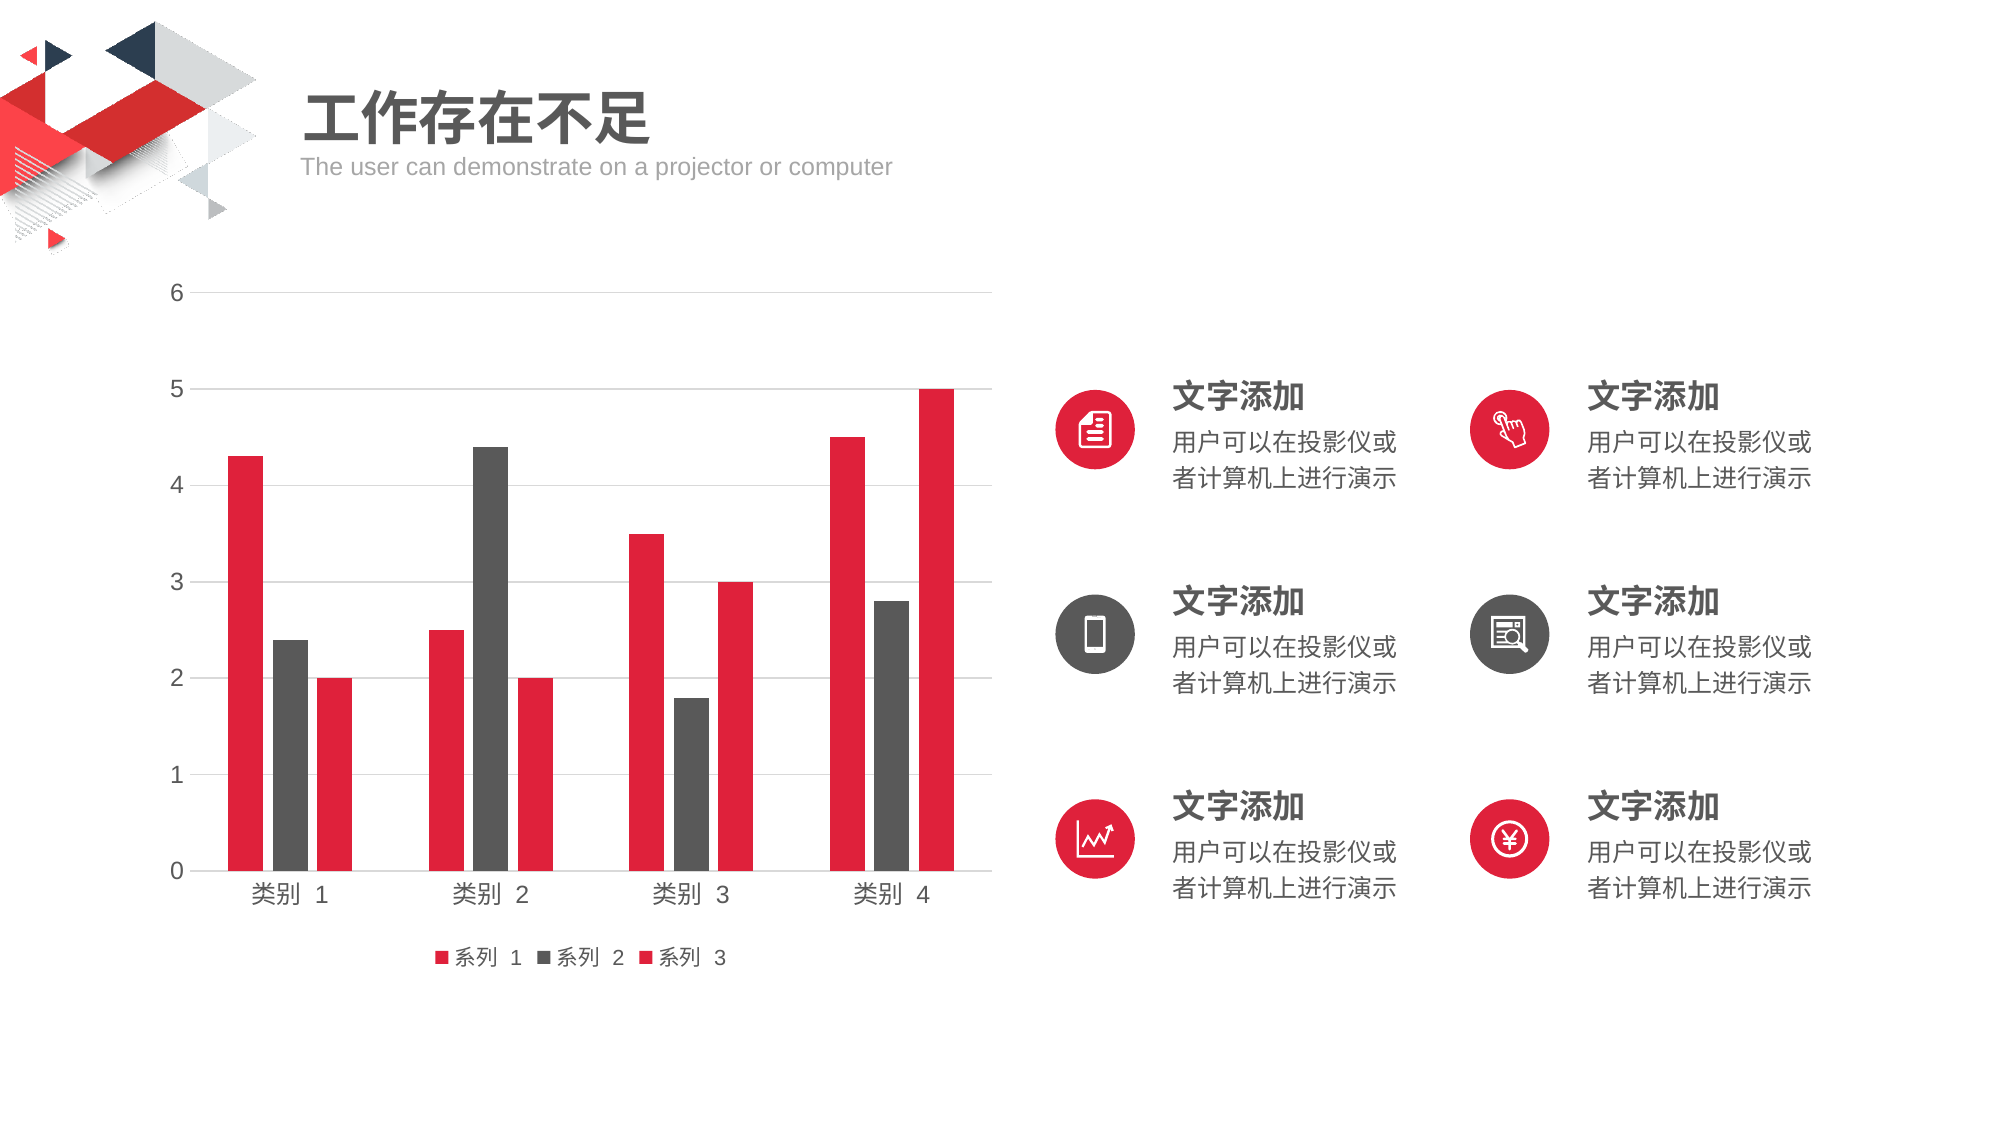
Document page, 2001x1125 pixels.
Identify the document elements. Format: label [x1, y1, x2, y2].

text_box [1572, 564, 1837, 706]
text_box [1572, 360, 1837, 502]
text_box [1055, 389, 1135, 470]
text_box [1055, 594, 1135, 674]
text_box [1158, 564, 1422, 706]
chart [152, 265, 1010, 979]
text_box [1469, 799, 1550, 879]
text_box [285, 73, 1116, 189]
text_box [1572, 769, 1837, 911]
text_box [1055, 799, 1135, 879]
text_box [1469, 594, 1550, 674]
text_box [1469, 389, 1550, 470]
text_box [1158, 360, 1422, 502]
picture [0, 21, 256, 255]
text_box [1158, 769, 1422, 911]
